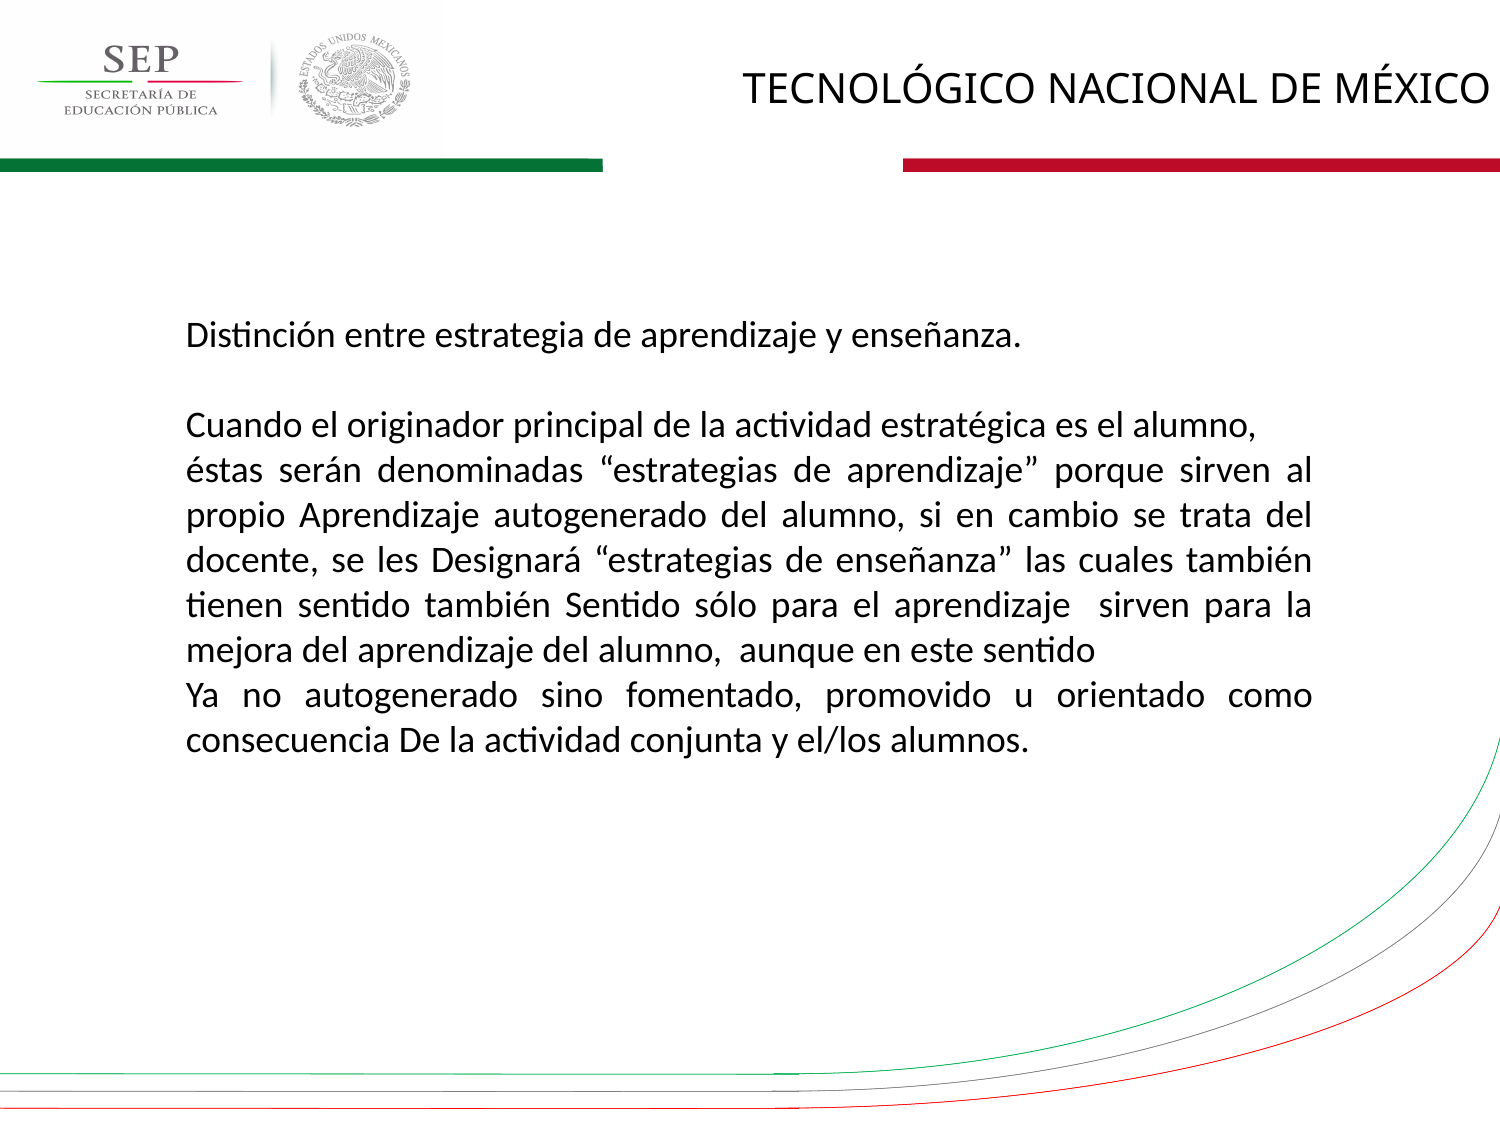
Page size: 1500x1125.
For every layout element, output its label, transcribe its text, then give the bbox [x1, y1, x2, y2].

text_box Distinción entre estrategia de aprendizaje y enseñanza. Cuando el originador principal de la actividad estratégica es el alumno, éstas serán denominadas “estrategias de aprendizaje” porque sirven al propio Aprendizaje autogenerado del alumno, si en cambio se trata del docente, se les Designará “estrategias de enseñanza” las cuales también tienen sentido también Sentido sólo para el aprendizaje sirven para la mejora del aprendizaje del alumno, aunque en este sentido Ya no autogenerado sino fomentado, promovido u orientado como consecuencia De la actividad conjunta y el/los alumnos. [171, 302, 1329, 813]
picture [0, 0, 443, 158]
